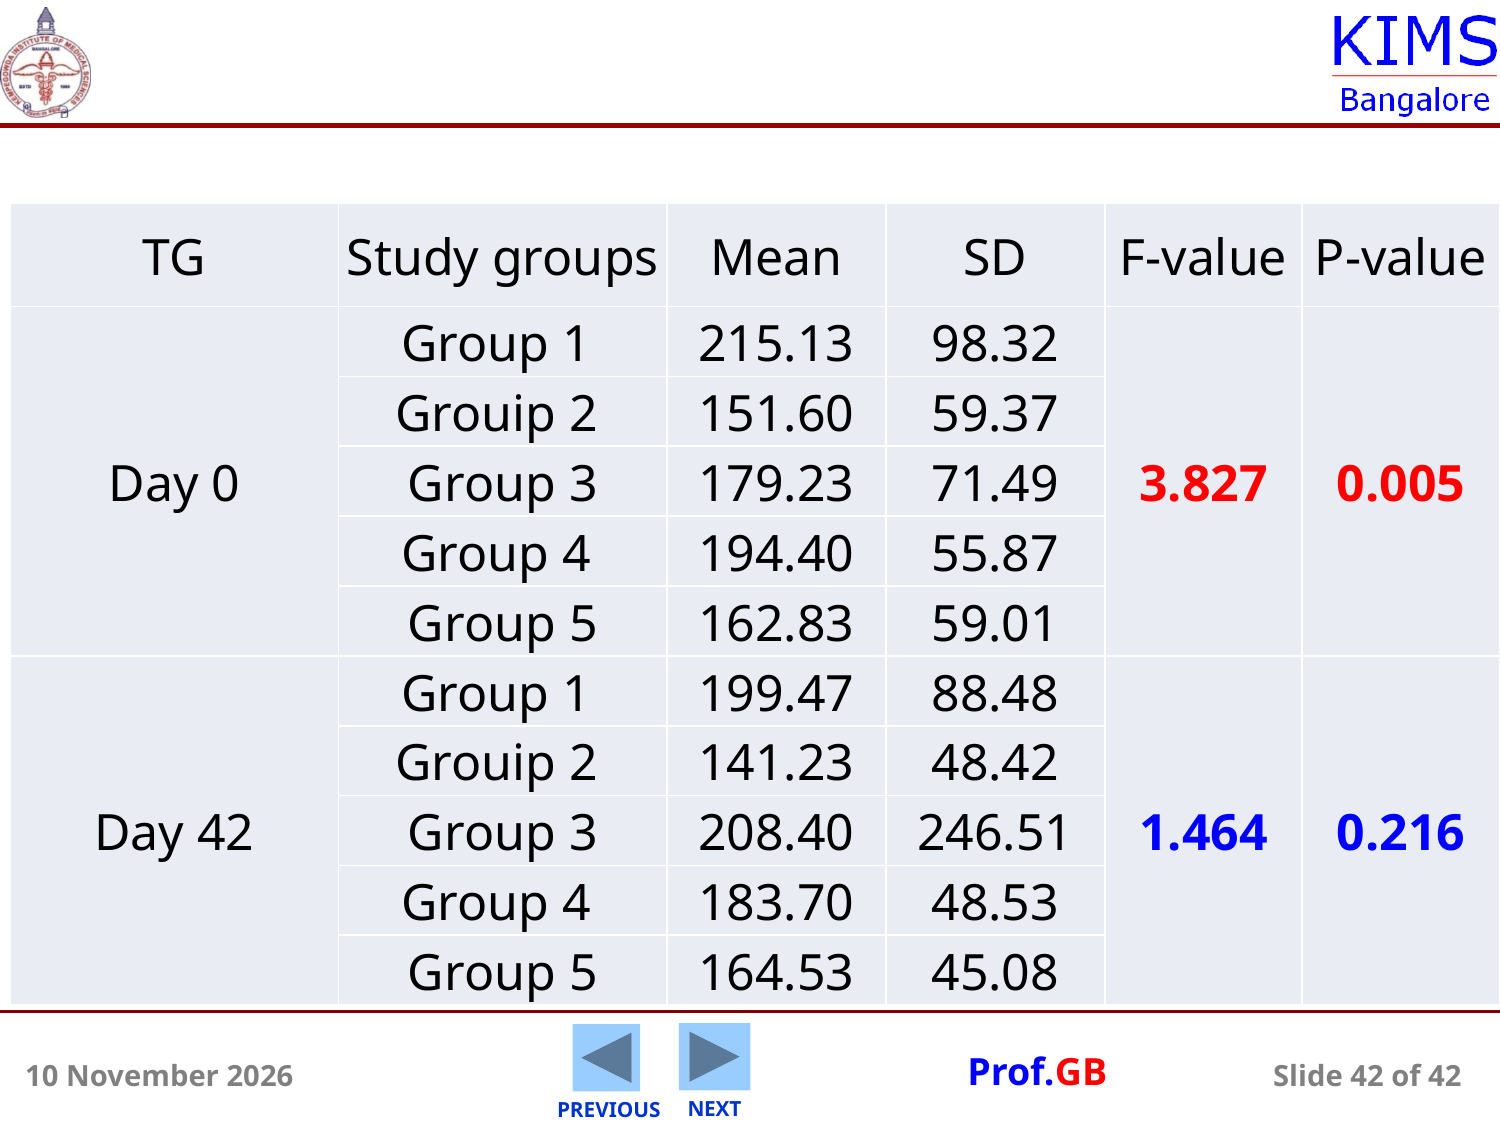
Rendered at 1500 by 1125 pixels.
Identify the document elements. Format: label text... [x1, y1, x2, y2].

table_cell 208.40 [668, 796, 885, 865]
table_cell Day 0 [11, 307, 338, 655]
table_cell 183.70 [668, 866, 885, 934]
table_header Study groups [339, 204, 666, 306]
table_header Mean [668, 204, 885, 306]
table_header F-value [1106, 204, 1301, 306]
table_cell Group 4 [339, 517, 666, 585]
table_cell 88.48 [887, 657, 1104, 725]
table_cell 151.60 [668, 377, 885, 445]
table_cell 162.83 [668, 587, 885, 655]
table_cell Group 3 [339, 796, 666, 865]
table_cell 246.51 [887, 796, 1104, 865]
table_cell 98.32 [887, 307, 1104, 376]
table_cell 48.42 [887, 727, 1104, 795]
table_cell 164.53 [668, 936, 885, 1004]
table_cell 48.53 [887, 866, 1104, 934]
table_header P-value [1303, 204, 1499, 306]
table_cell 59.01 [887, 587, 1104, 655]
table_cell 0.216 [1303, 657, 1499, 1004]
table_cell Grouip 2 [339, 377, 666, 445]
picture [1330, 12, 1500, 118]
table_cell 194.40 [668, 517, 885, 585]
table_cell Grouip 2 [339, 727, 666, 795]
table_header TG [11, 204, 338, 306]
table_cell 215.13 [668, 307, 885, 376]
picture [0, 7, 91, 118]
table_cell Group 5 [339, 587, 666, 655]
table_cell 3.827 [1106, 307, 1301, 655]
table_cell 141.23 [668, 727, 885, 795]
table_cell Group 1 [339, 307, 666, 376]
table_cell 71.49 [887, 447, 1104, 515]
table_cell Group 5 [339, 936, 666, 1004]
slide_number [10, 1051, 396, 1103]
table_header SD [887, 204, 1104, 306]
table_cell 179.23 [668, 447, 885, 515]
table_cell 59.37 [887, 377, 1104, 445]
table_cell 1.464 [1106, 657, 1301, 1004]
table_cell Group 4 [339, 866, 666, 934]
table_cell 45.08 [887, 936, 1104, 1004]
table_cell 199.47 [668, 657, 885, 725]
table_cell 55.87 [887, 517, 1104, 585]
table_cell Group 3 [339, 447, 666, 515]
table_cell 0.005 [1303, 307, 1499, 655]
table_cell Group 1 [339, 657, 666, 725]
table_cell Day 42 [11, 657, 338, 1004]
